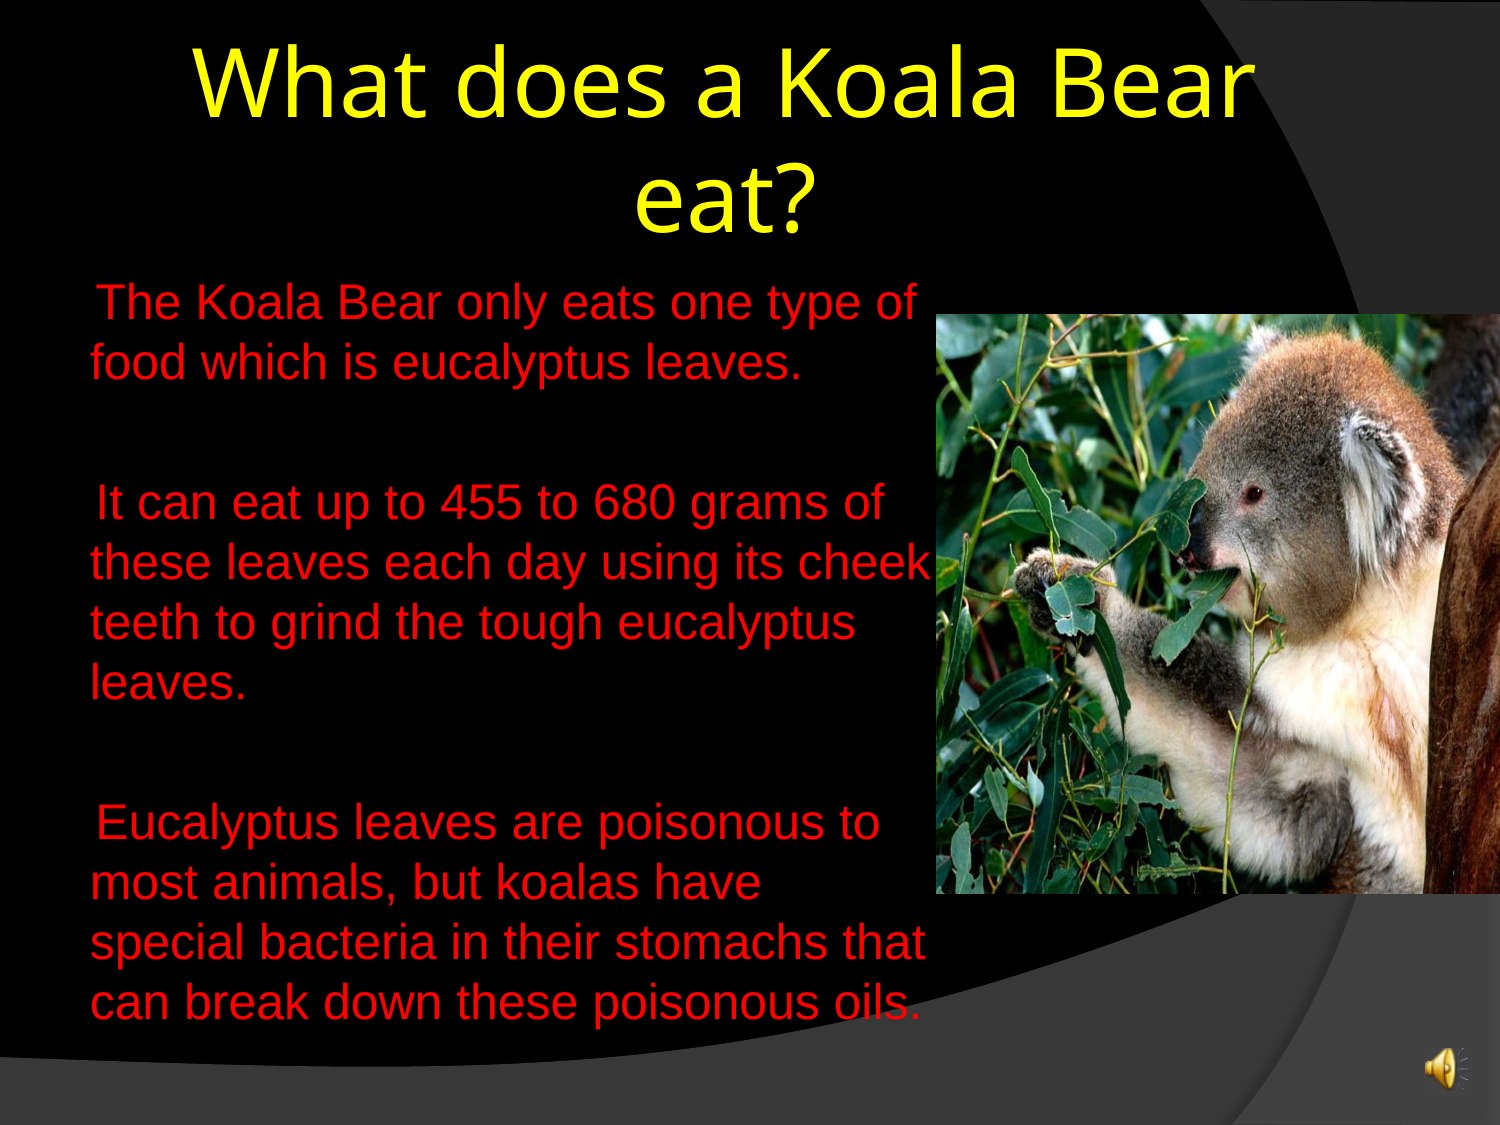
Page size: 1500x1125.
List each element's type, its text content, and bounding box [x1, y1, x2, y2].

picture [935, 314, 1500, 894]
picture [1423, 1046, 1474, 1098]
list The Koala Bear only eats one type of food which is eucalyptus leaves. It can eat up to 455 to 680 grams of these leaves each day using its cheek teeth to grind the tough eucalyptus leaves. Eucalyptus leaves are poisonous to most animals, but koalas have special bacteria in their stomachs that can break down these poisonous oils. [75, 262, 963, 1094]
title What does a Koala Bear eat? [112, 42, 1338, 231]
